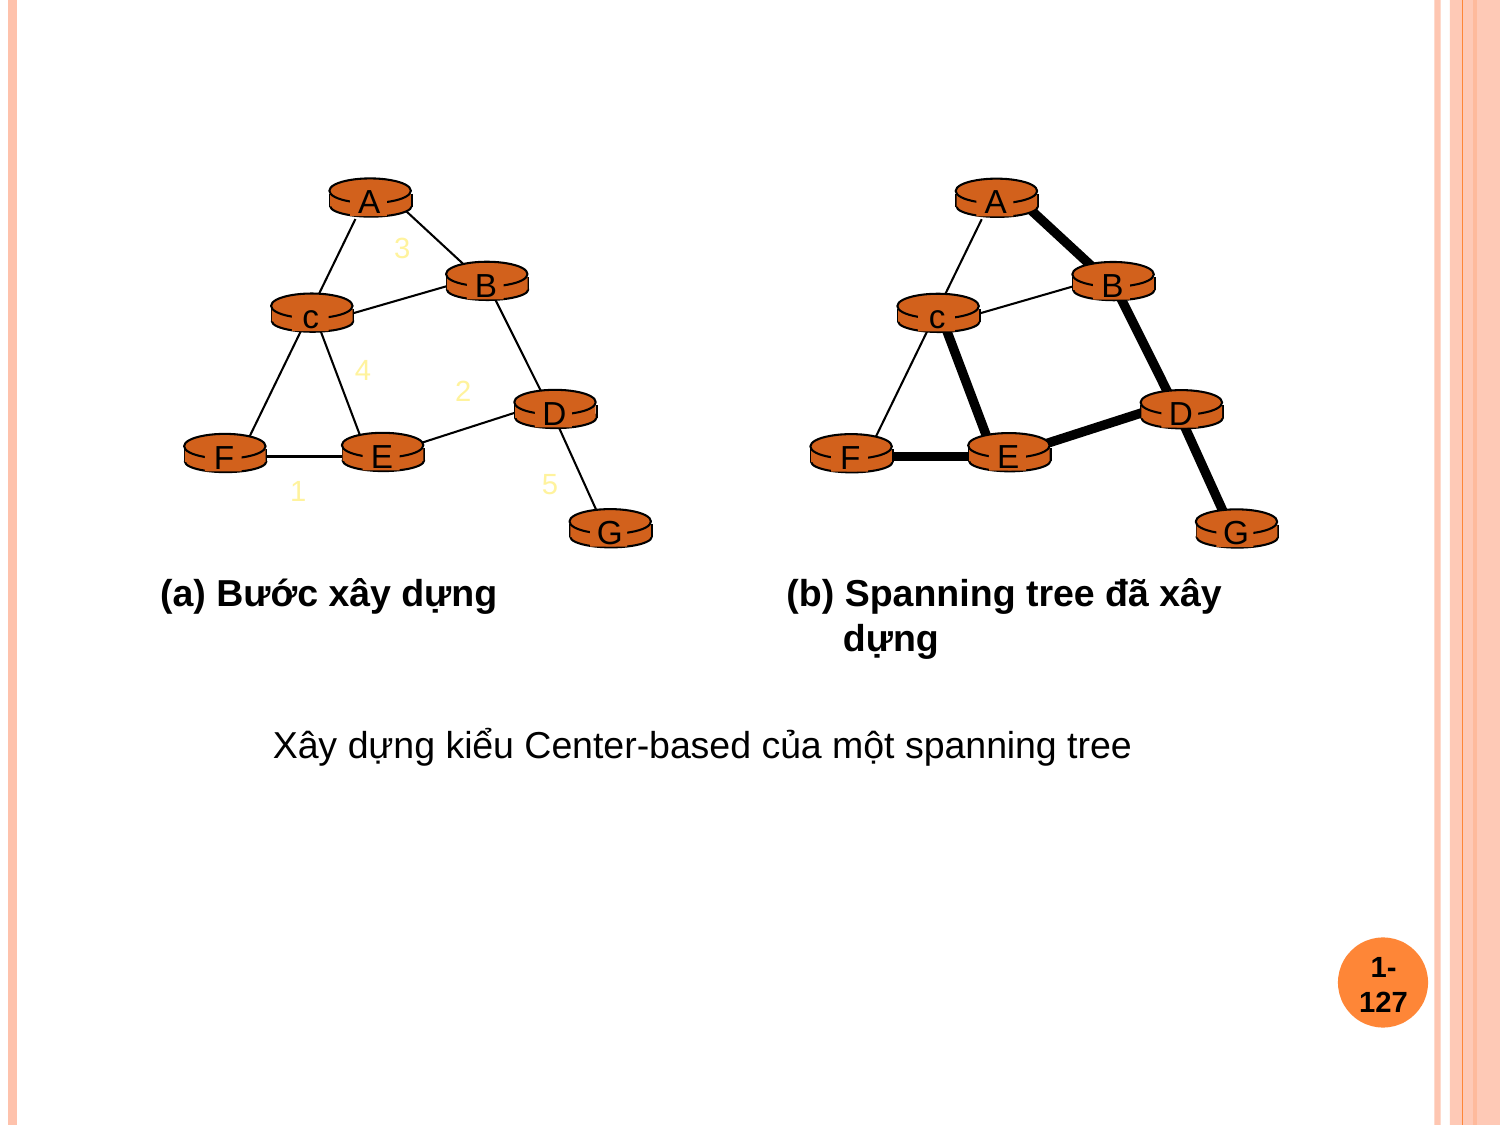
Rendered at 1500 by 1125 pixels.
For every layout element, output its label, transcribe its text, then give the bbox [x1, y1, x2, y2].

text_box Bước xây dựng [145, 561, 643, 622]
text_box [1172, 399, 1230, 525]
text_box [987, 283, 1069, 316]
slide_number 1-‹#› [1333, 940, 1434, 1026]
text_box (b) Spanning tree đã xây dựng [771, 561, 1269, 667]
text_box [1029, 208, 1103, 277]
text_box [967, 427, 1051, 484]
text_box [1140, 384, 1224, 441]
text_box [1045, 411, 1137, 444]
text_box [870, 218, 982, 447]
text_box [1195, 503, 1279, 560]
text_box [1114, 284, 1170, 397]
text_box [183, 172, 652, 560]
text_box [1072, 256, 1155, 312]
text_box Xây dựng kiểu Center-based của một spanning tree [257, 713, 1159, 774]
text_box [897, 288, 980, 344]
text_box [810, 428, 893, 485]
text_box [955, 172, 1039, 229]
